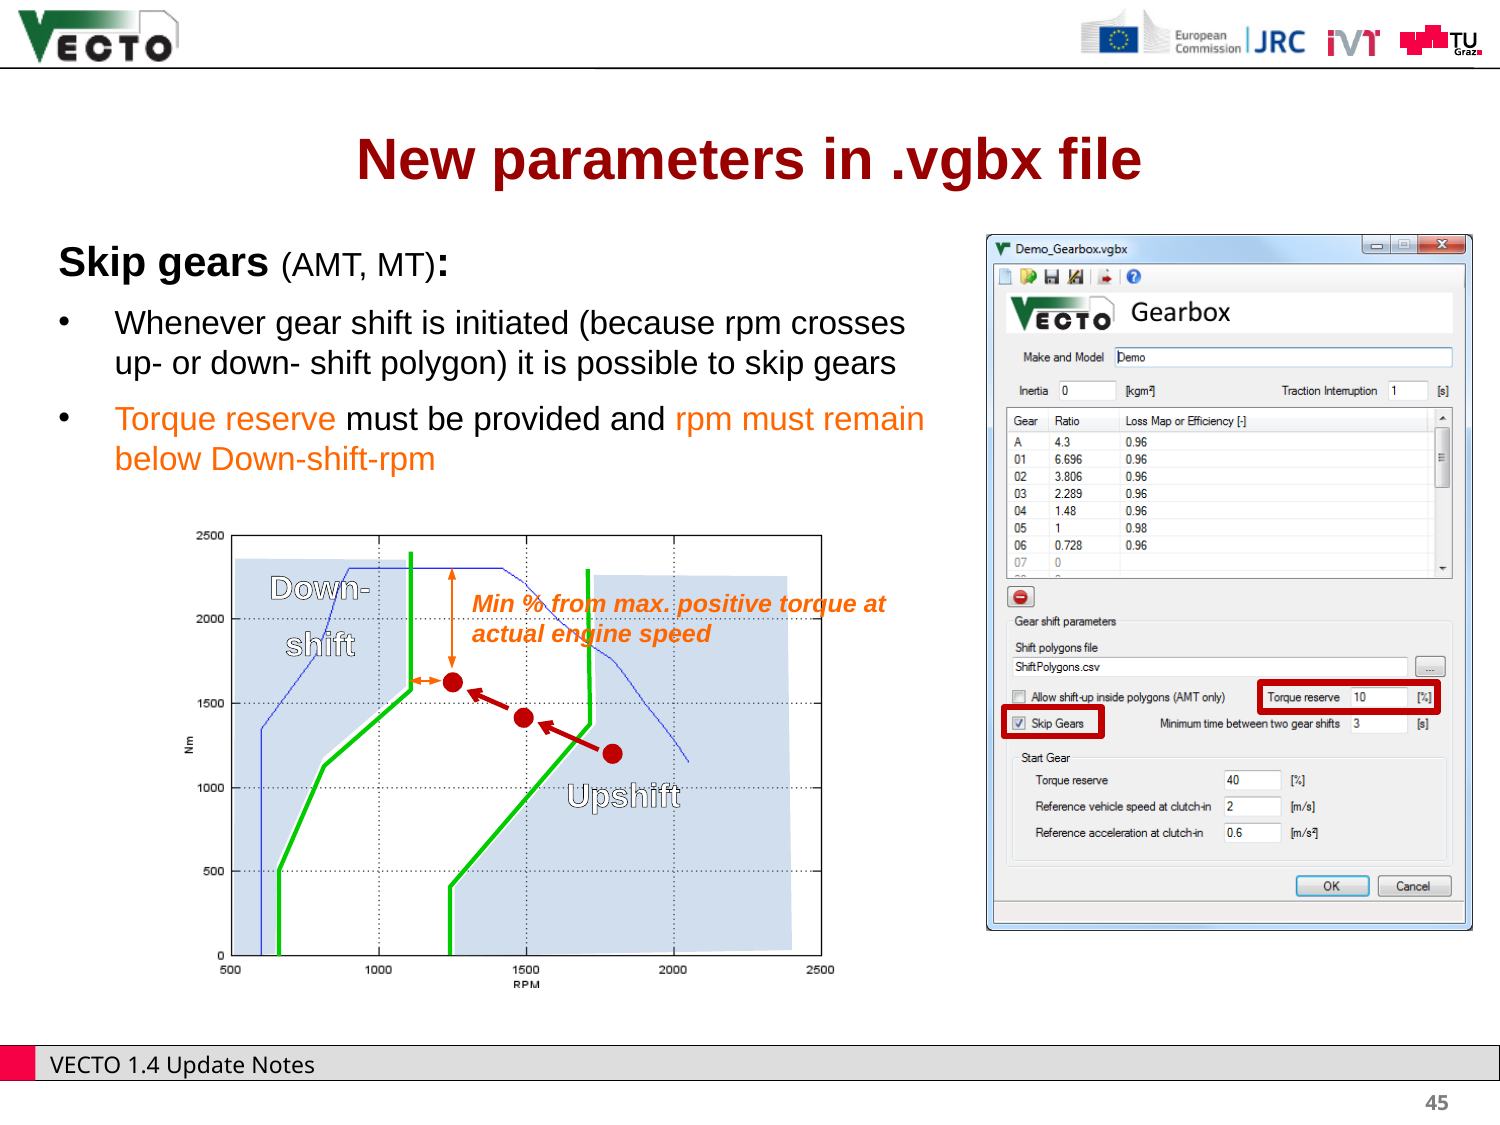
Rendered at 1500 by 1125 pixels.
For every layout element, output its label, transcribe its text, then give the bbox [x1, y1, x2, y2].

text_box Skip gears (AMT, MT): Whenever gear shift is initiated (because rpm crosses up- or down- shift polygon) it is possible to skip gears Torque reserve must be provided and rpm must remain below Down-shift-rpm [43, 227, 977, 598]
text_box Min % from max. positive torque at actual engine speed [850, 580, 963, 655]
picture [1080, 7, 1306, 54]
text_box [174, 514, 846, 988]
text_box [466, 689, 509, 709]
picture [1328, 30, 1380, 56]
picture [17, 9, 179, 65]
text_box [537, 722, 599, 750]
title New parameters in .vgbx file [0, 127, 1500, 185]
picture [985, 234, 1473, 931]
